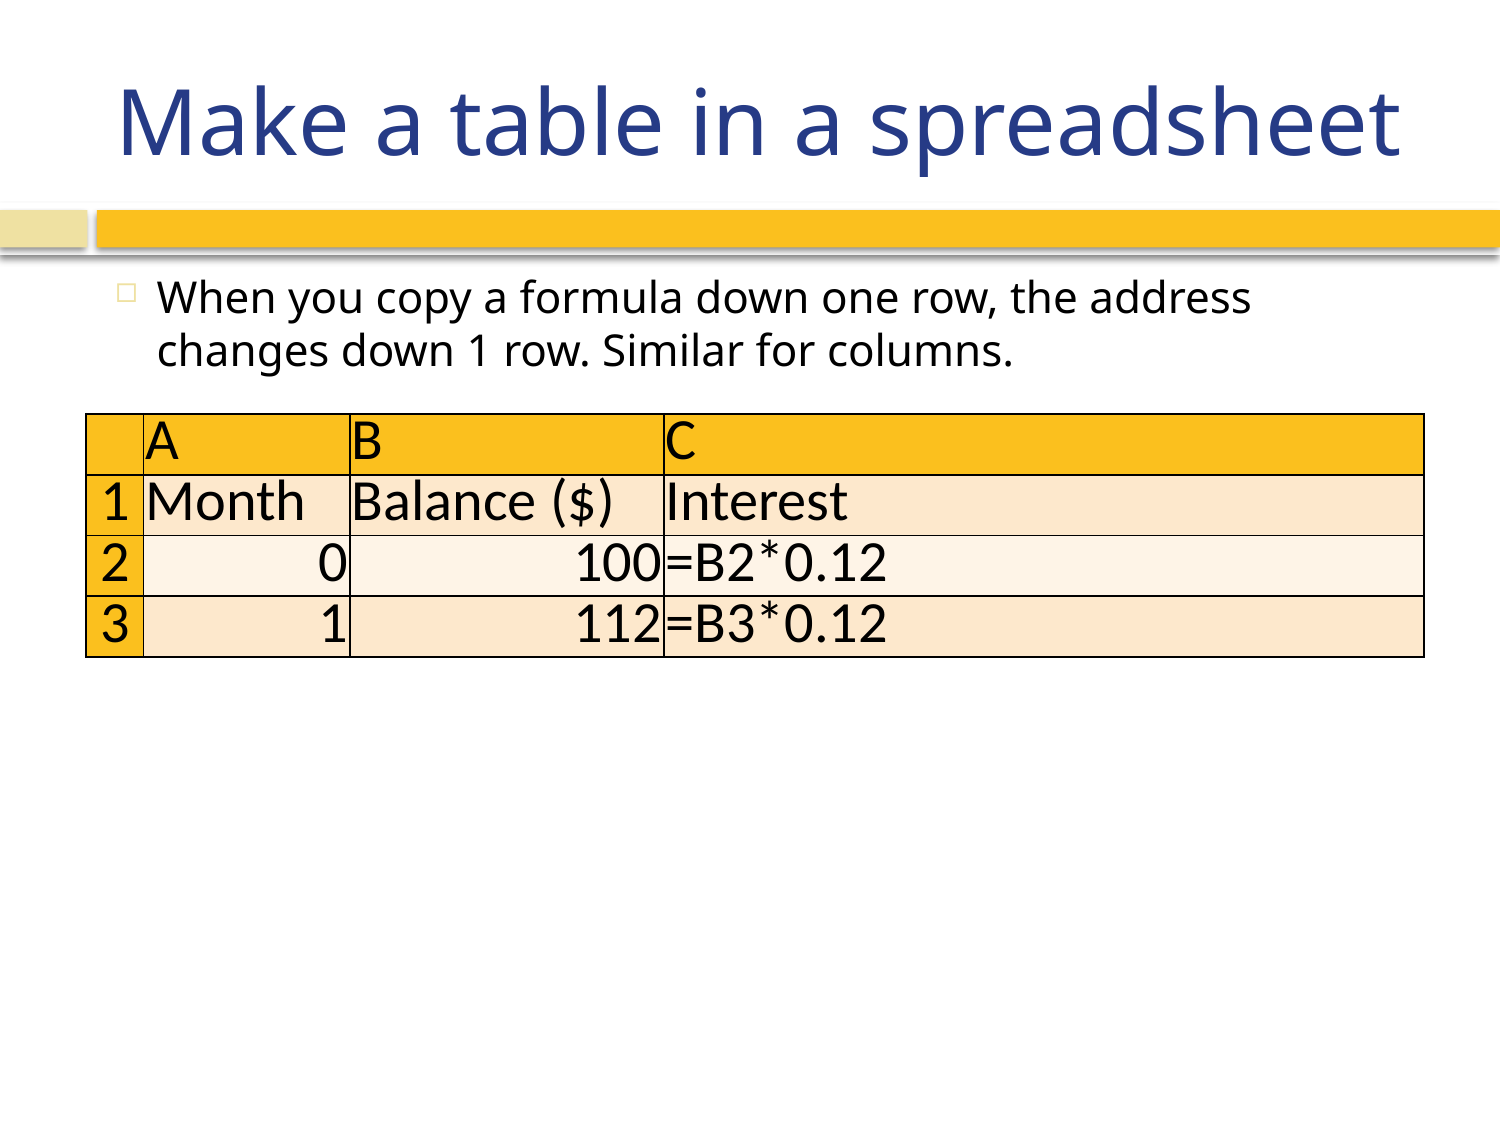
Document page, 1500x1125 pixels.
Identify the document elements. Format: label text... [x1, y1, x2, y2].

table_cell 100 [351, 536, 663, 595]
table_cell 0 [144, 536, 349, 595]
title Make a table in a spreadsheet [100, 37, 1438, 200]
table_cell 1 [87, 476, 143, 535]
table_cell 112 [351, 597, 663, 656]
table_cell Month [144, 476, 349, 535]
table_cell 2 [87, 536, 143, 595]
table_header [87, 415, 143, 474]
table_cell 1 [144, 597, 349, 656]
table_header C [665, 415, 1423, 474]
table_header B [351, 415, 663, 474]
table_cell Interest [665, 476, 1423, 535]
table_cell 3 [87, 597, 143, 656]
table_cell =B3*0.12 [665, 597, 1423, 656]
table_cell =B2*0.12 [665, 536, 1423, 595]
list When you copy a formula down one row, the address changes down 1 row. Similar for columns. [100, 262, 1438, 386]
table_cell Balance ($) [351, 476, 663, 535]
table_header A [144, 415, 349, 474]
